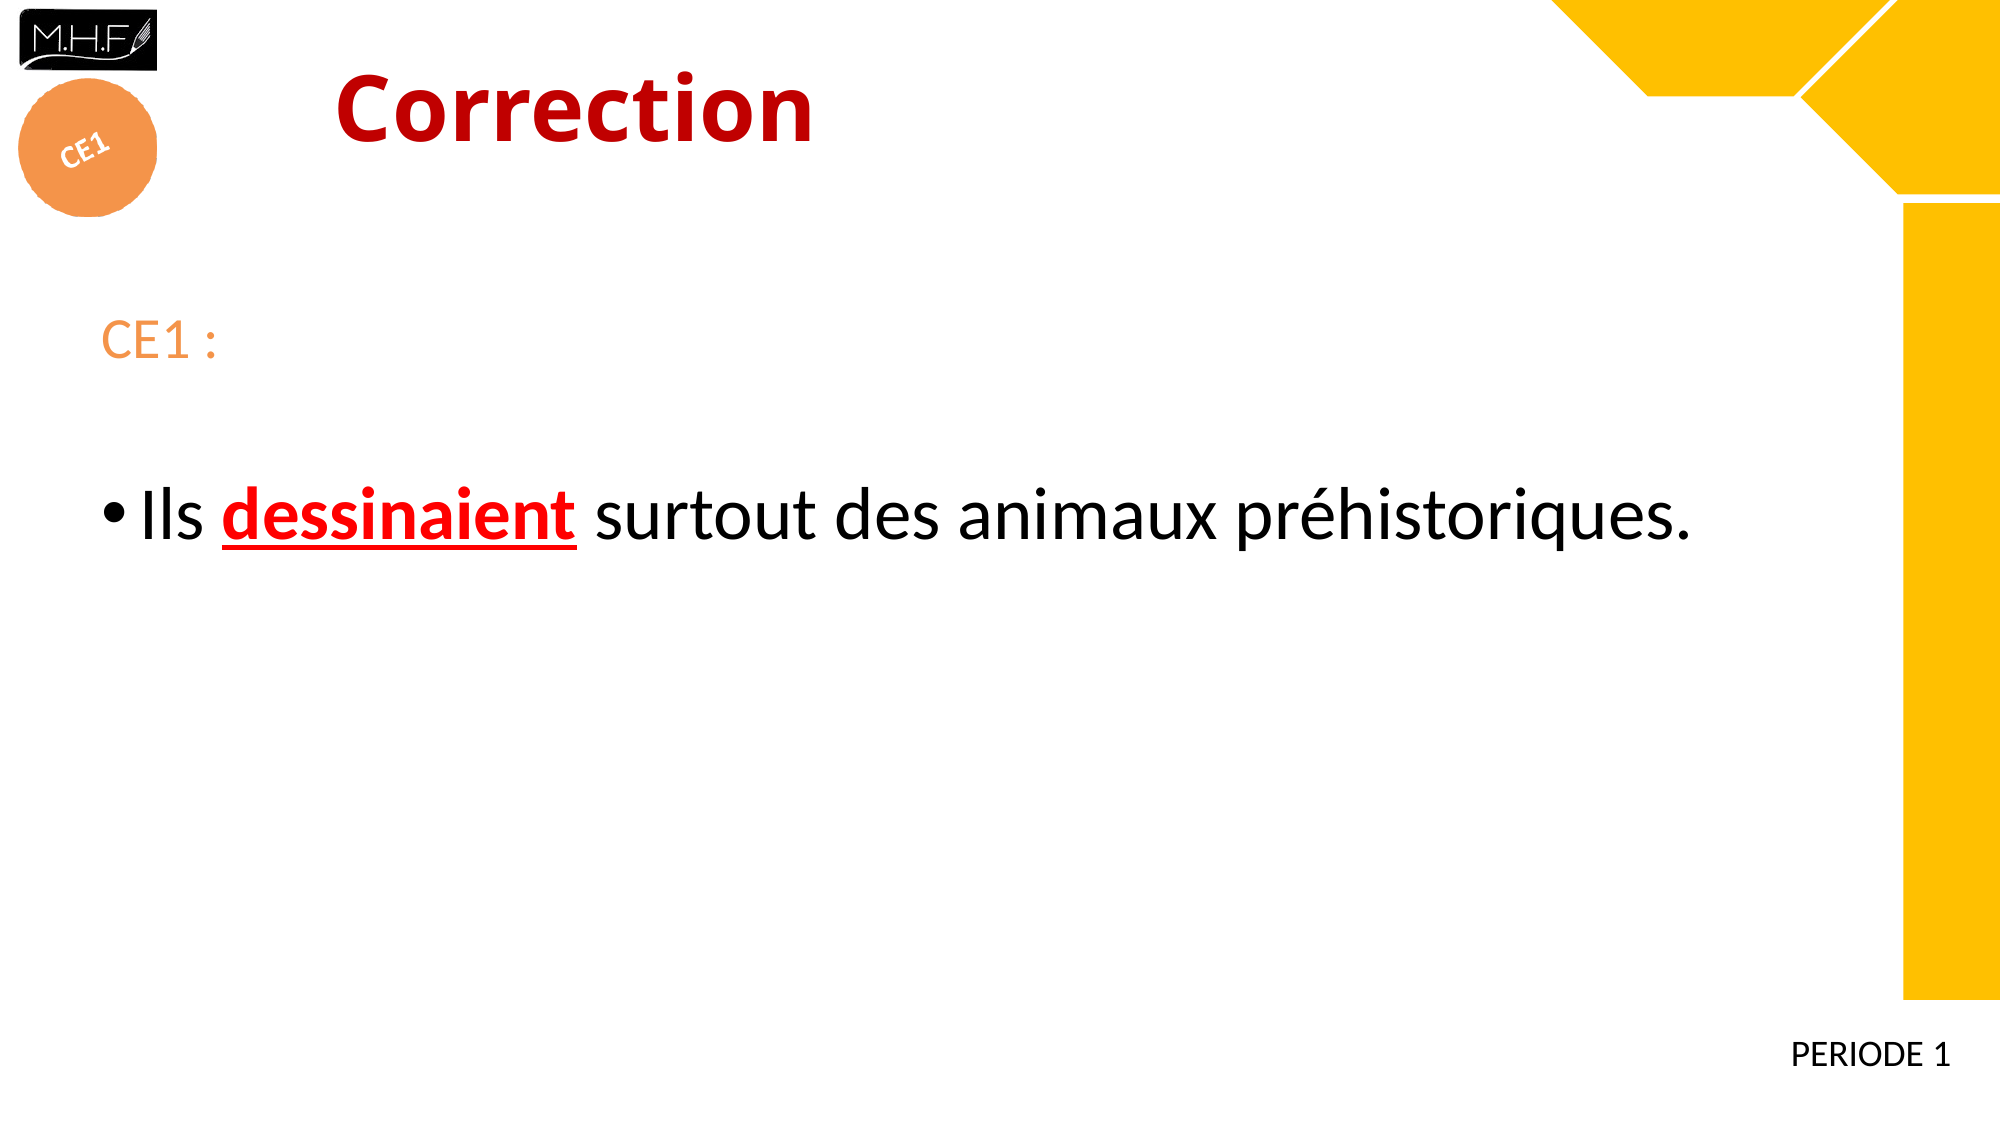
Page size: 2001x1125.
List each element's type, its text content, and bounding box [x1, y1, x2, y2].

text_box [1549, 0, 1892, 98]
list CE1 : Ils dessinaient surtout des animaux préhistoriques. [86, 300, 1801, 1015]
text_box [1799, 0, 2000, 196]
title Correction [318, 3, 1865, 221]
text_box PERIODE 1 [1362, 1021, 1967, 1125]
text_box [1902, 202, 2000, 1001]
text_box [1031, 299, 1853, 1014]
picture [18, 78, 157, 218]
picture [16, 7, 157, 74]
